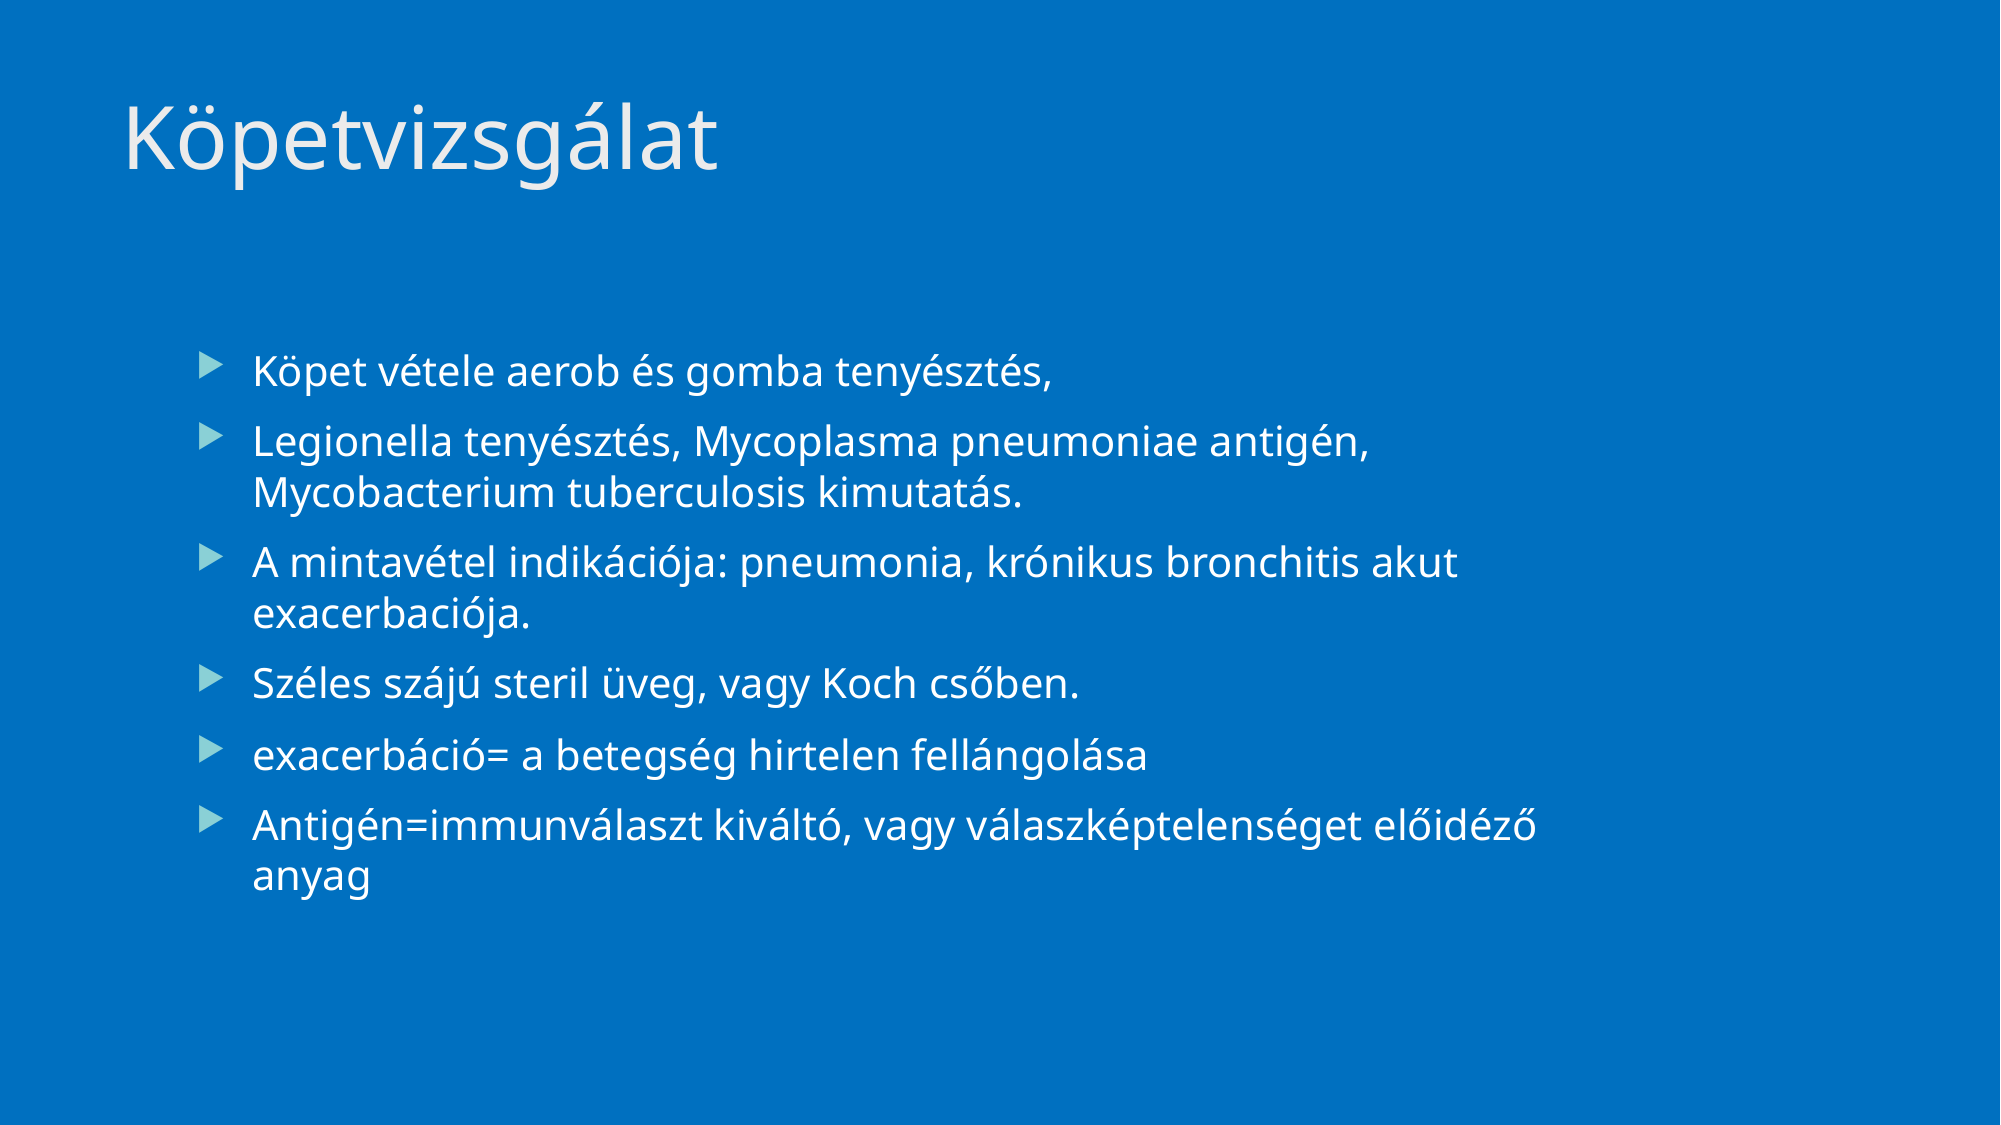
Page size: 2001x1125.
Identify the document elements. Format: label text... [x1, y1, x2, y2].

title Köpetvizsgálat [106, 74, 1649, 304]
list Köpet vétele aerob és gomba tenyésztés, Legionella tenyésztés, Mycoplasma pneumoniae antigén, Mycobacterium tuberculosis kimutatás. A mintavétel indikációja: pneumonia, krónikus bronchitis akut exacerbaciója. Széles szájú steril üveg, vagy Koch csőben. exacerbáció= a betegség hirtelen fellángolása Antigén=immunválaszt kiváltó, vagy válaszképtelenséget előidéző anyag [181, 336, 1649, 1025]
